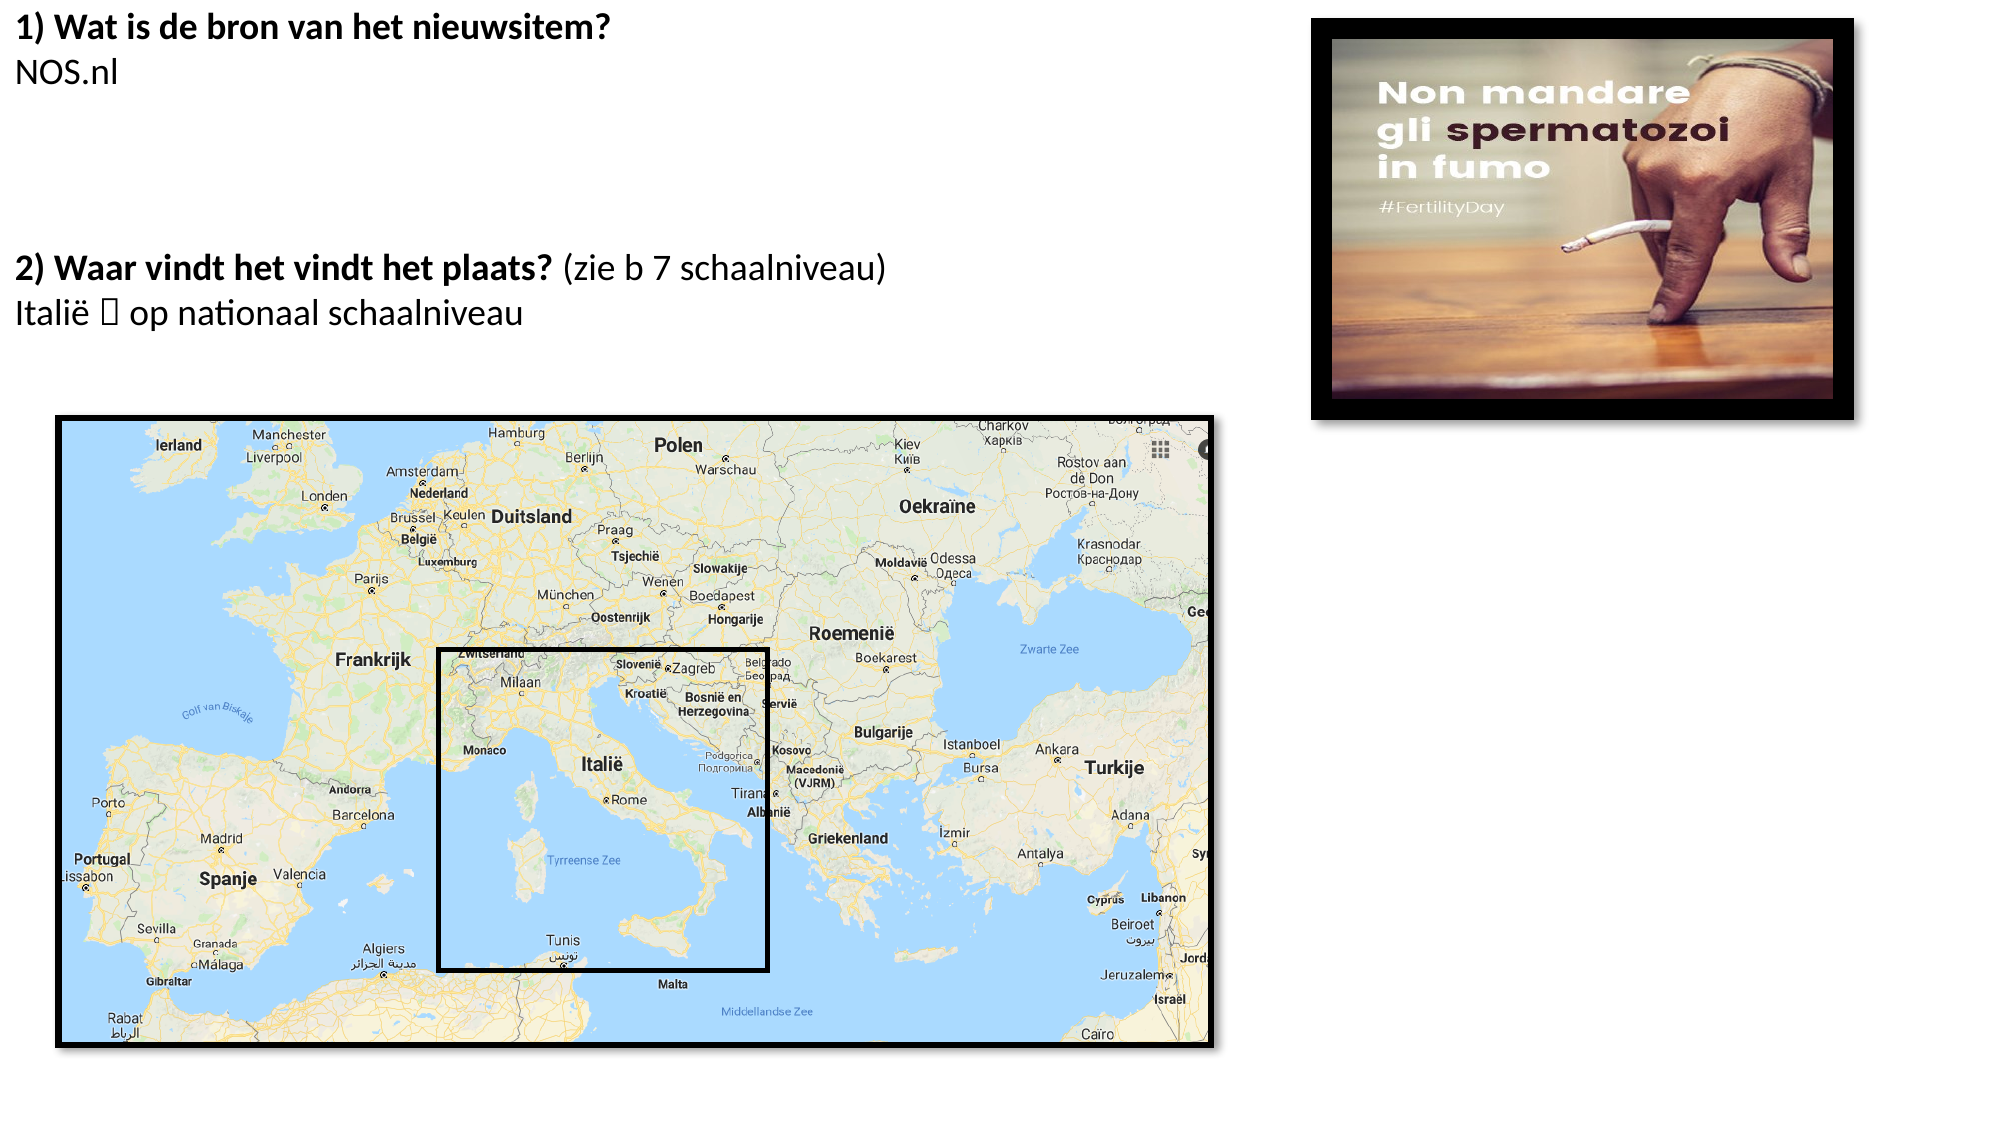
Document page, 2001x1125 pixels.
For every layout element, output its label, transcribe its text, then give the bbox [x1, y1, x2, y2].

picture [1331, 38, 1833, 399]
text_box 1) Wat is de bron van het nieuwsitem? NOS.nl [0, 0, 1000, 145]
picture [61, 421, 1209, 1042]
text_box 2) Waar vindt het vindt het plaats? (zie b 7 schaalniveau) Italië  op nationaal schaalniveau [0, 170, 1000, 341]
